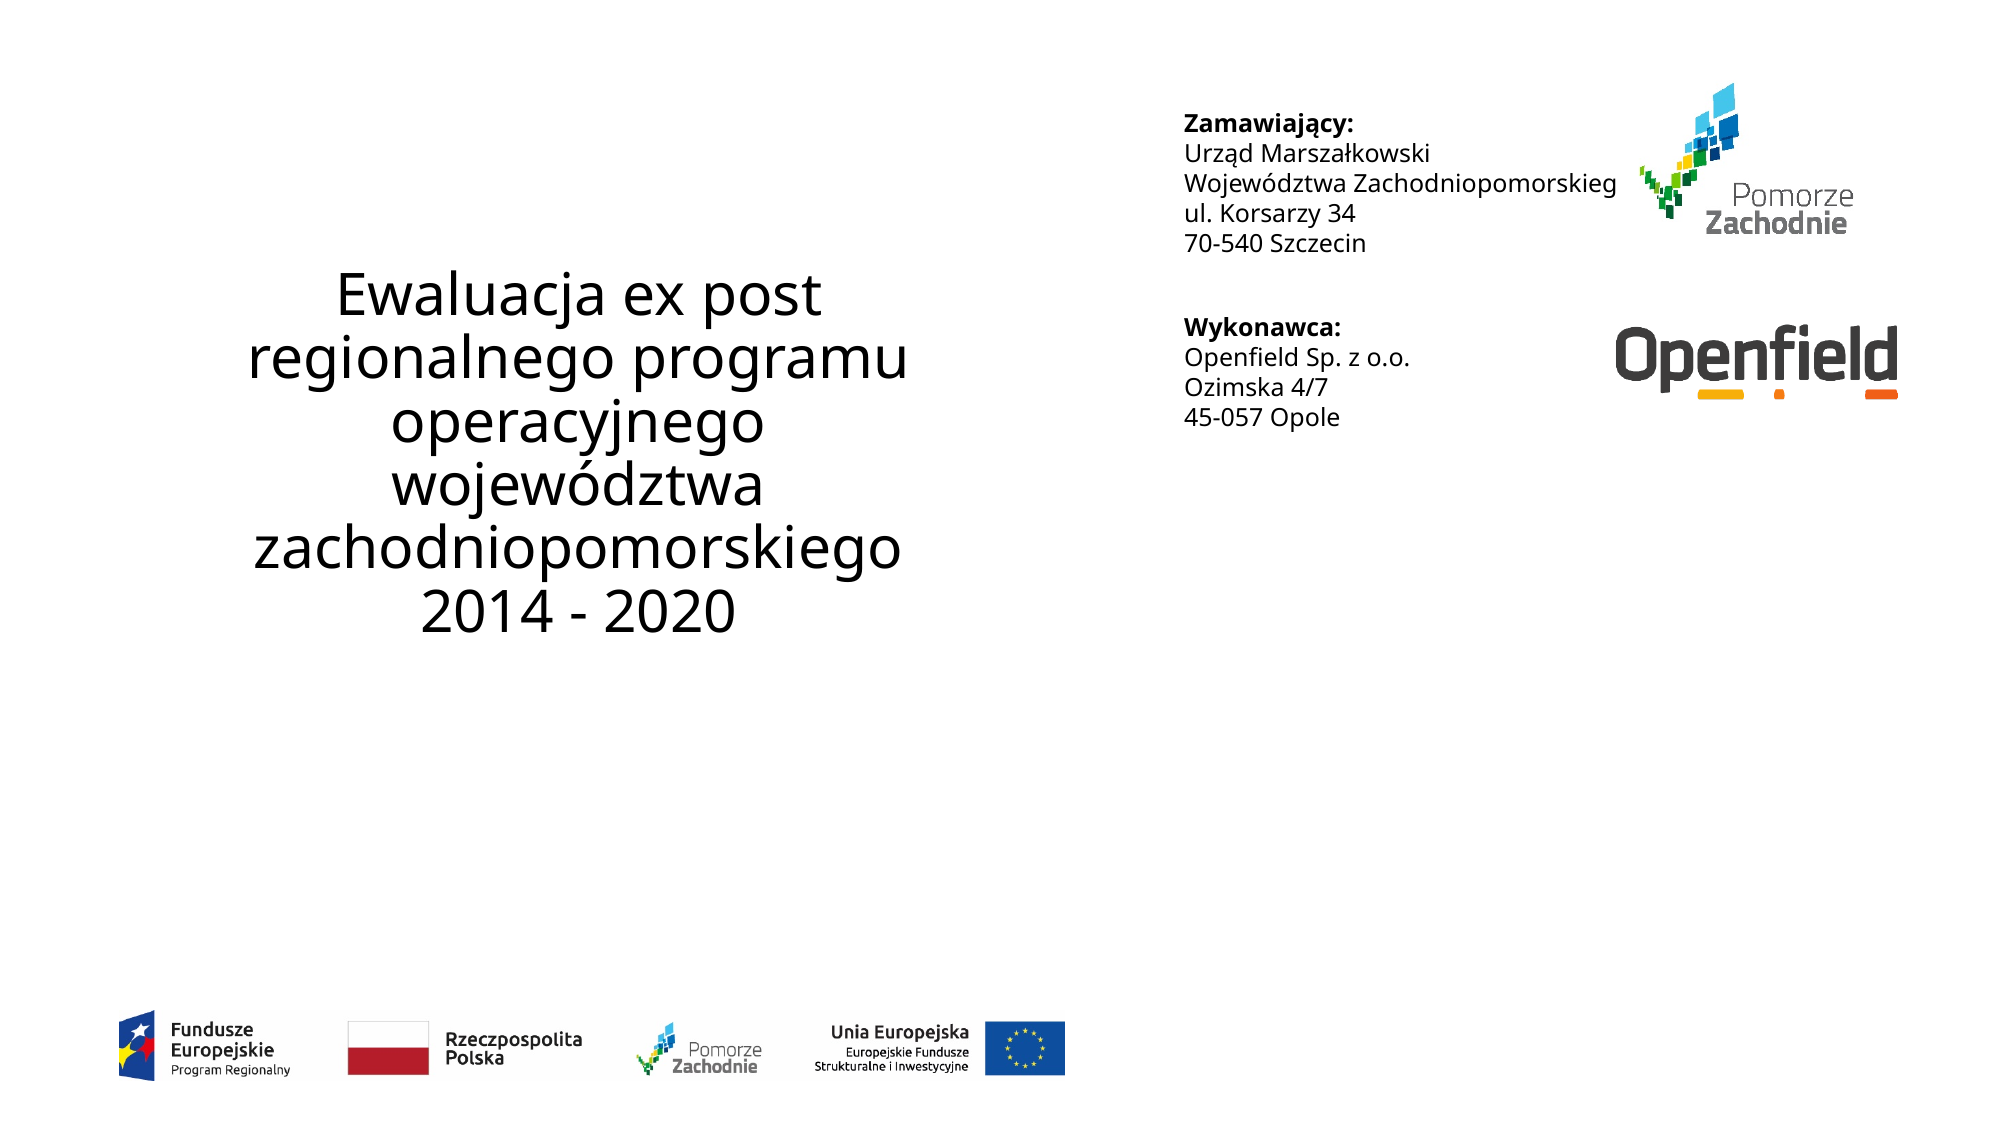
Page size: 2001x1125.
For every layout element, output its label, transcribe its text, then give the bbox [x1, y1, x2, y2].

picture [119, 1010, 1065, 1081]
title Ewaluacja ex post regionalnego programu operacyjnego województwa zachodniopomorskiego 2014 - 2020 [230, 257, 927, 707]
picture [1597, 304, 1920, 419]
text_box Zamawiający: Urząd Marszałkowski Województwa Zachodniopomorskiego ul. Korsarzy 34 70-540 Szczecin [1169, 100, 1944, 265]
text_box Wykonawca: Openfield Sp. z o.o. Ozimska 4/7 45-057 Opole [1169, 304, 1575, 440]
picture [1617, 58, 1875, 258]
